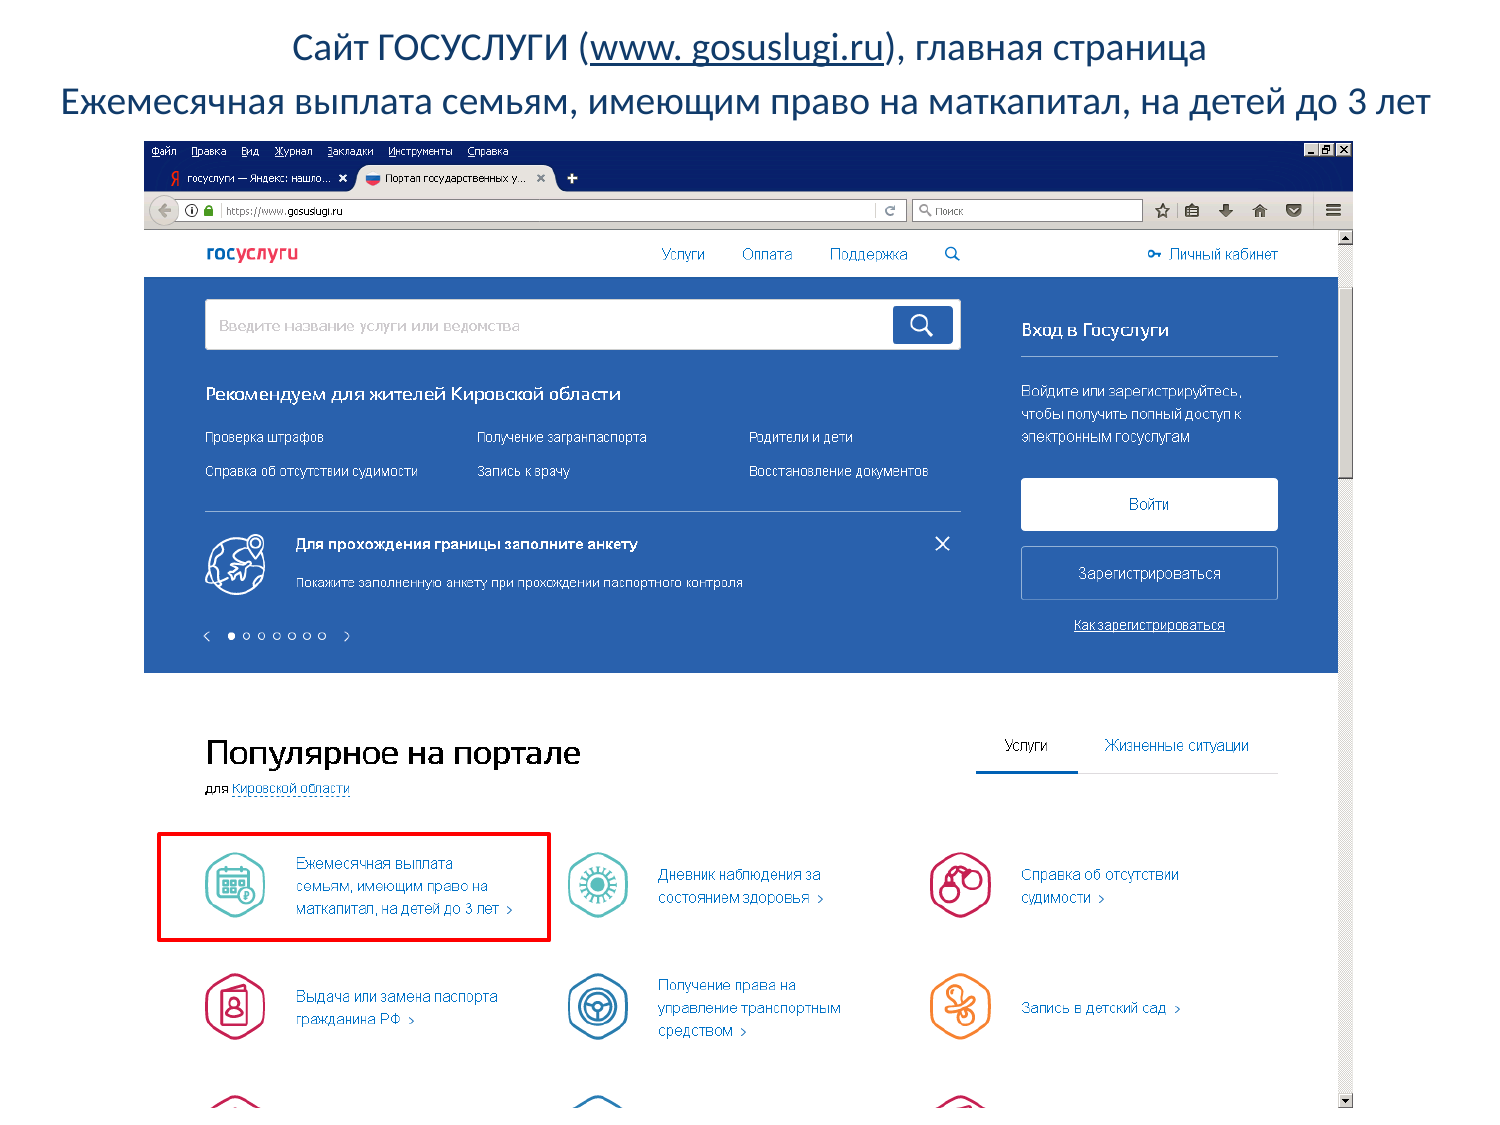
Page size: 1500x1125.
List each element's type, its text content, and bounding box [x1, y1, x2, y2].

text_box Сайт ГОСУСЛУГИ (www. gosuslugi.ru), главная страница [29, 13, 1471, 77]
text_box Ежемесячная выплата семьям, имеющим право на маткапитал, на детей до 3 лет [25, 66, 1467, 130]
picture [144, 140, 1353, 1108]
